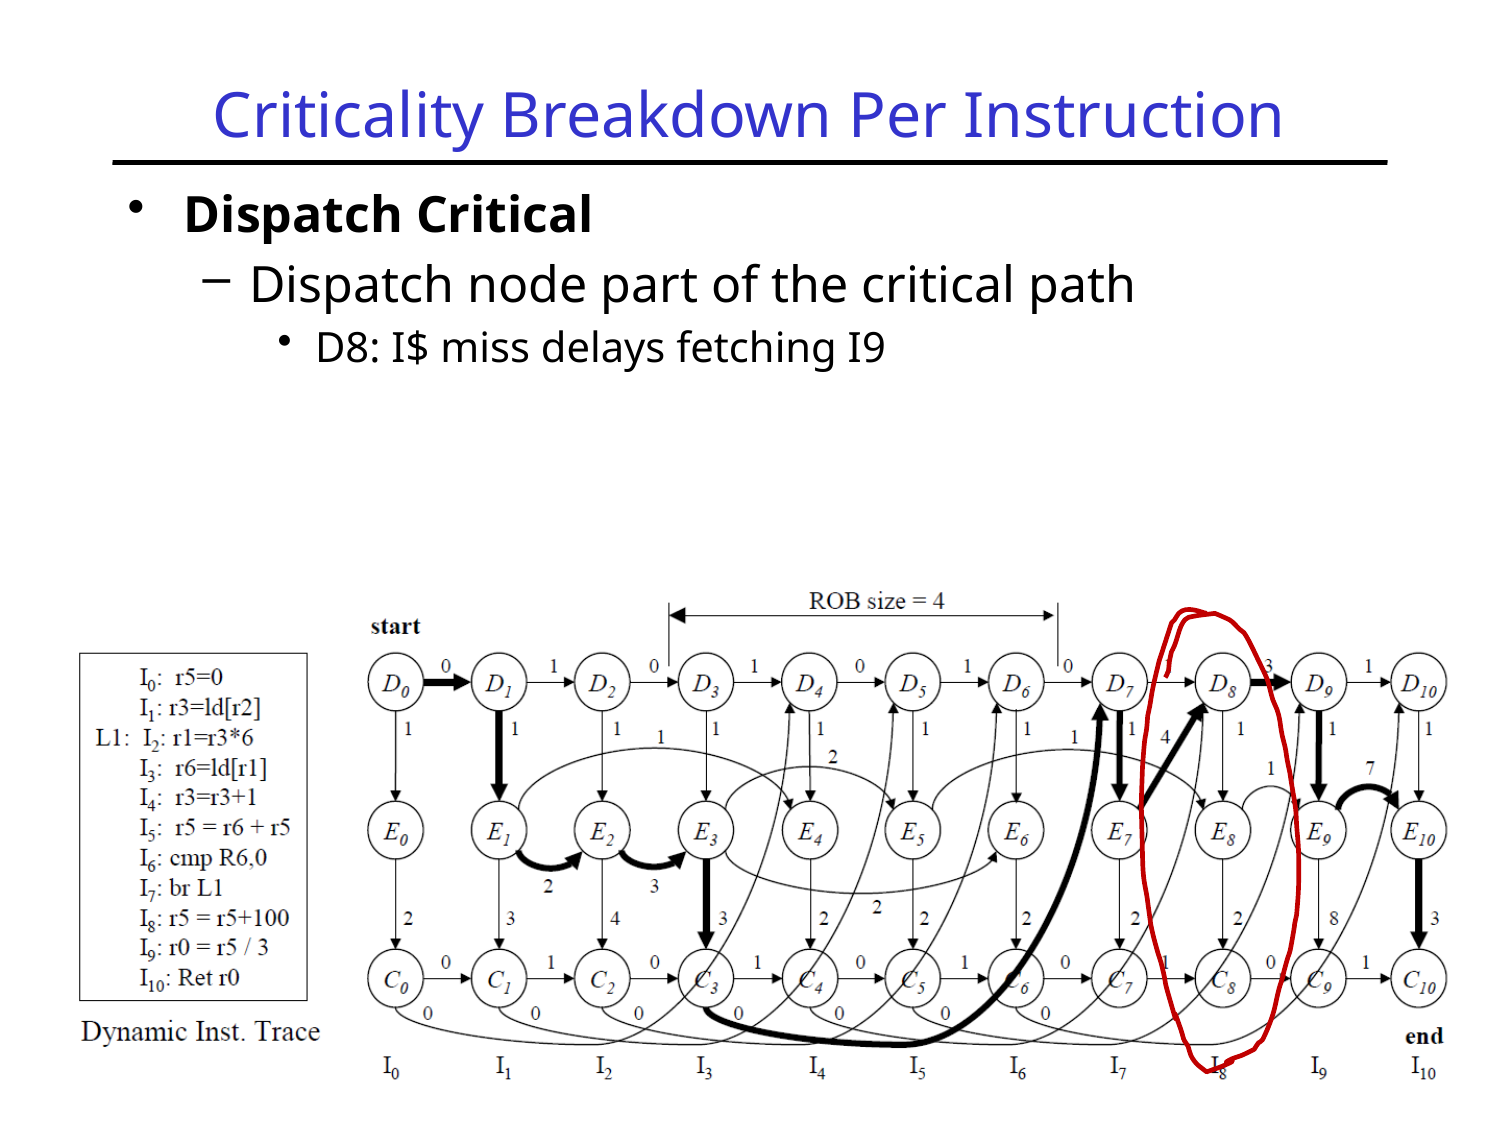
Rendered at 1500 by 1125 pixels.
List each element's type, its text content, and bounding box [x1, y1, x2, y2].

list Dispatch Critical Dispatch node part of the critical path D8: I$ miss delays fetching I9 [112, 174, 1388, 584]
picture [25, 586, 1500, 1096]
title Criticality Breakdown Per Instruction [112, 62, 1388, 163]
